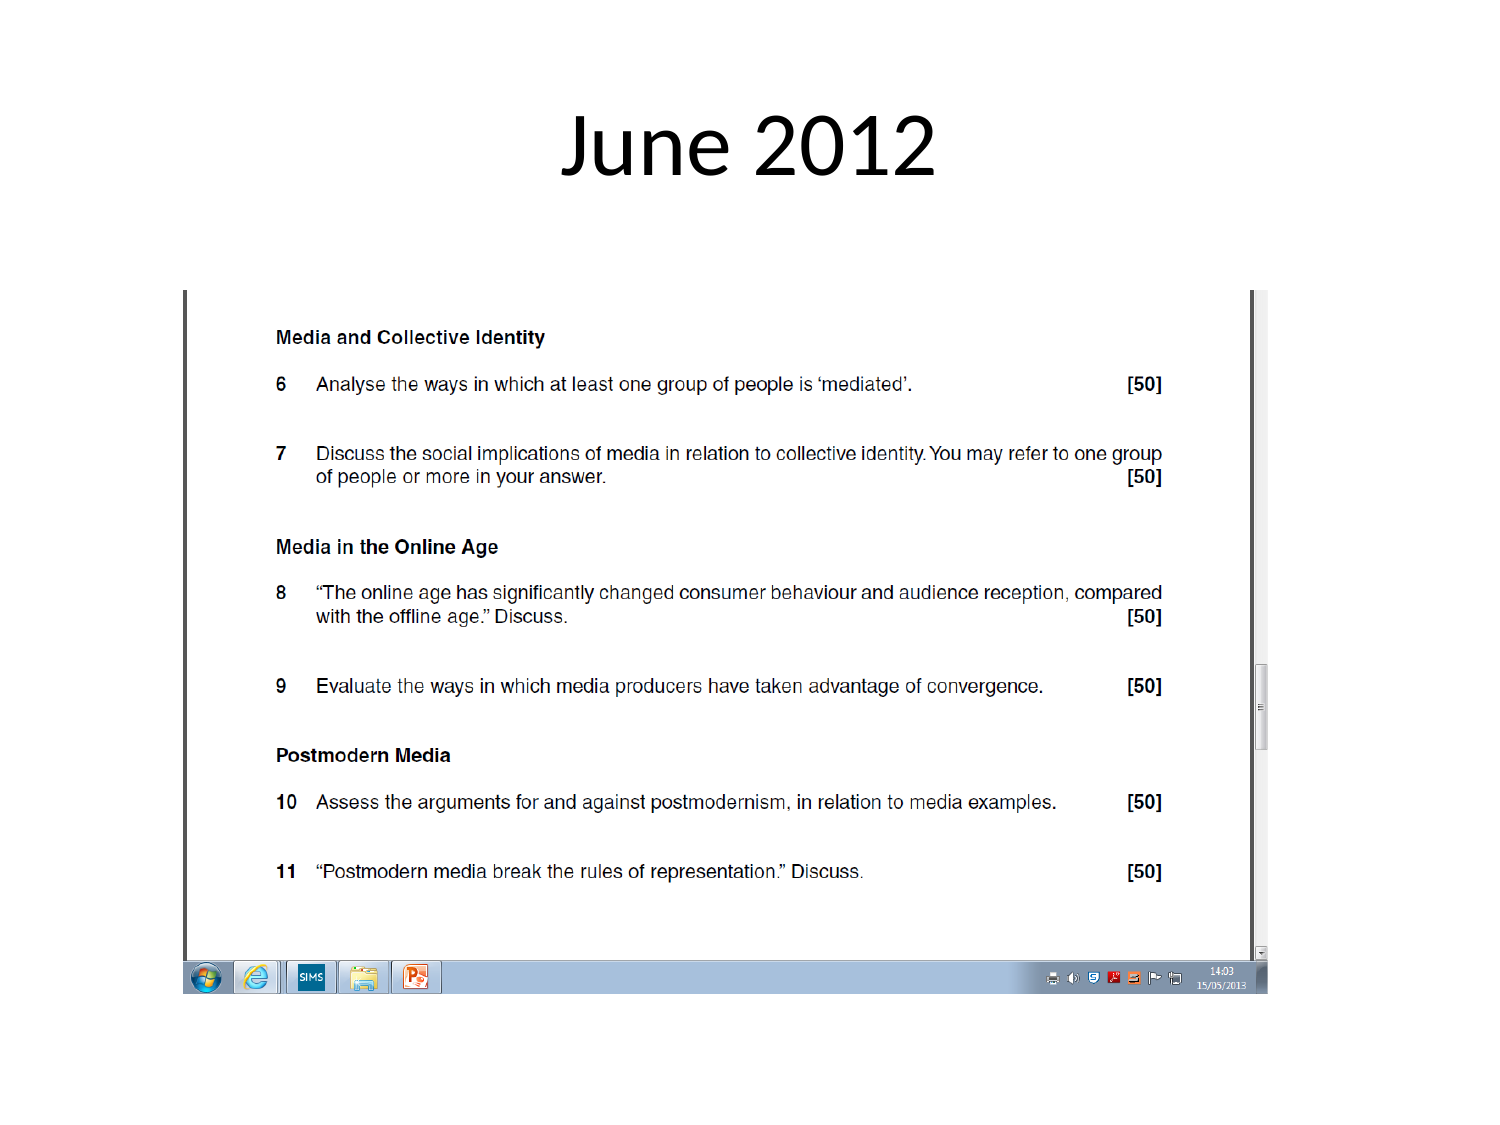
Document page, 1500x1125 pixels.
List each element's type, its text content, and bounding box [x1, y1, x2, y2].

picture [182, 290, 1268, 995]
title June 2012 [75, 45, 1425, 233]
